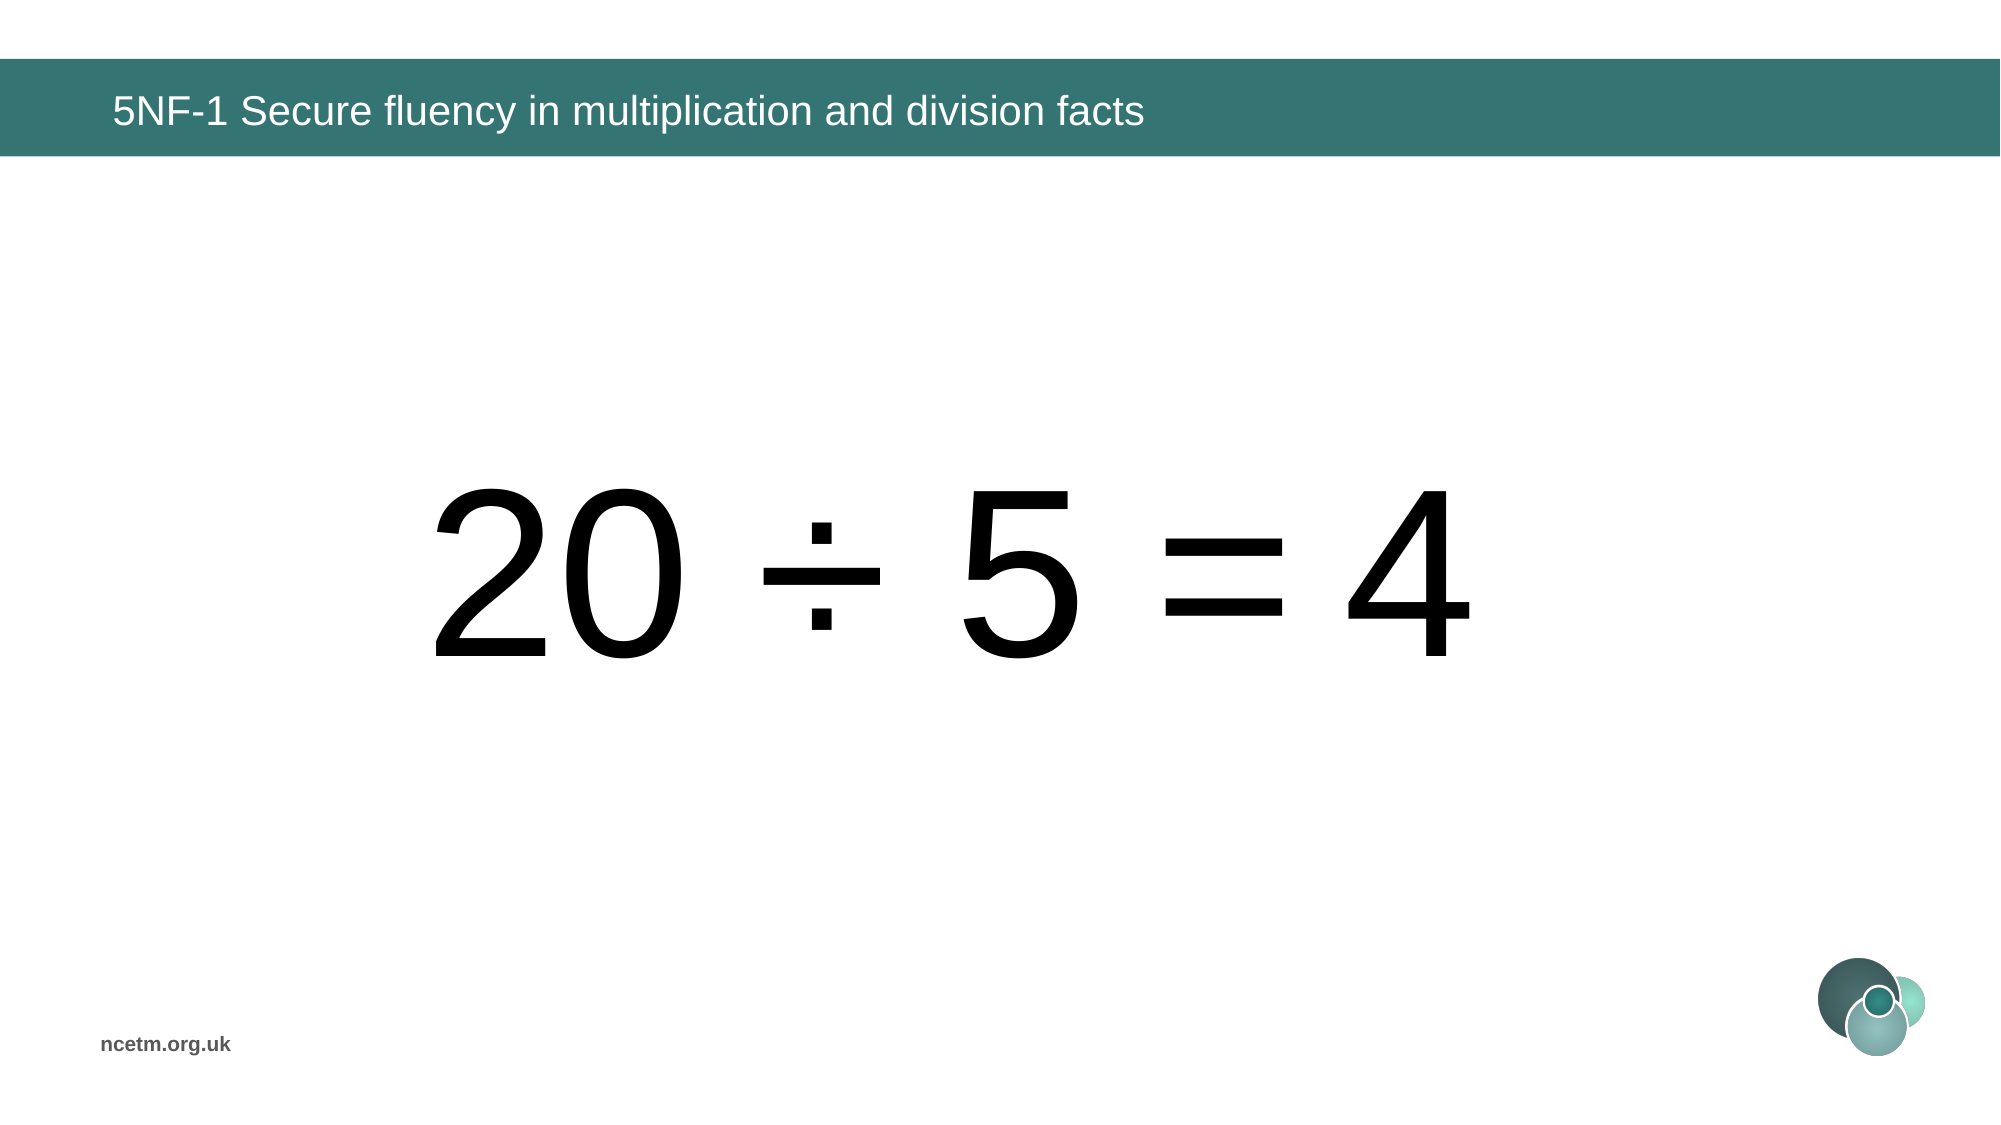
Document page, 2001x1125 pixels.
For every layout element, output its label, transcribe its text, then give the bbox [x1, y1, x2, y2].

title 5NF-1 Secure fluency in multiplication and division facts [97, 76, 1945, 147]
text_box 4 [1328, 409, 1492, 712]
picture [1818, 958, 1925, 1056]
text_box 20 ÷ 5 = [409, 409, 1328, 712]
